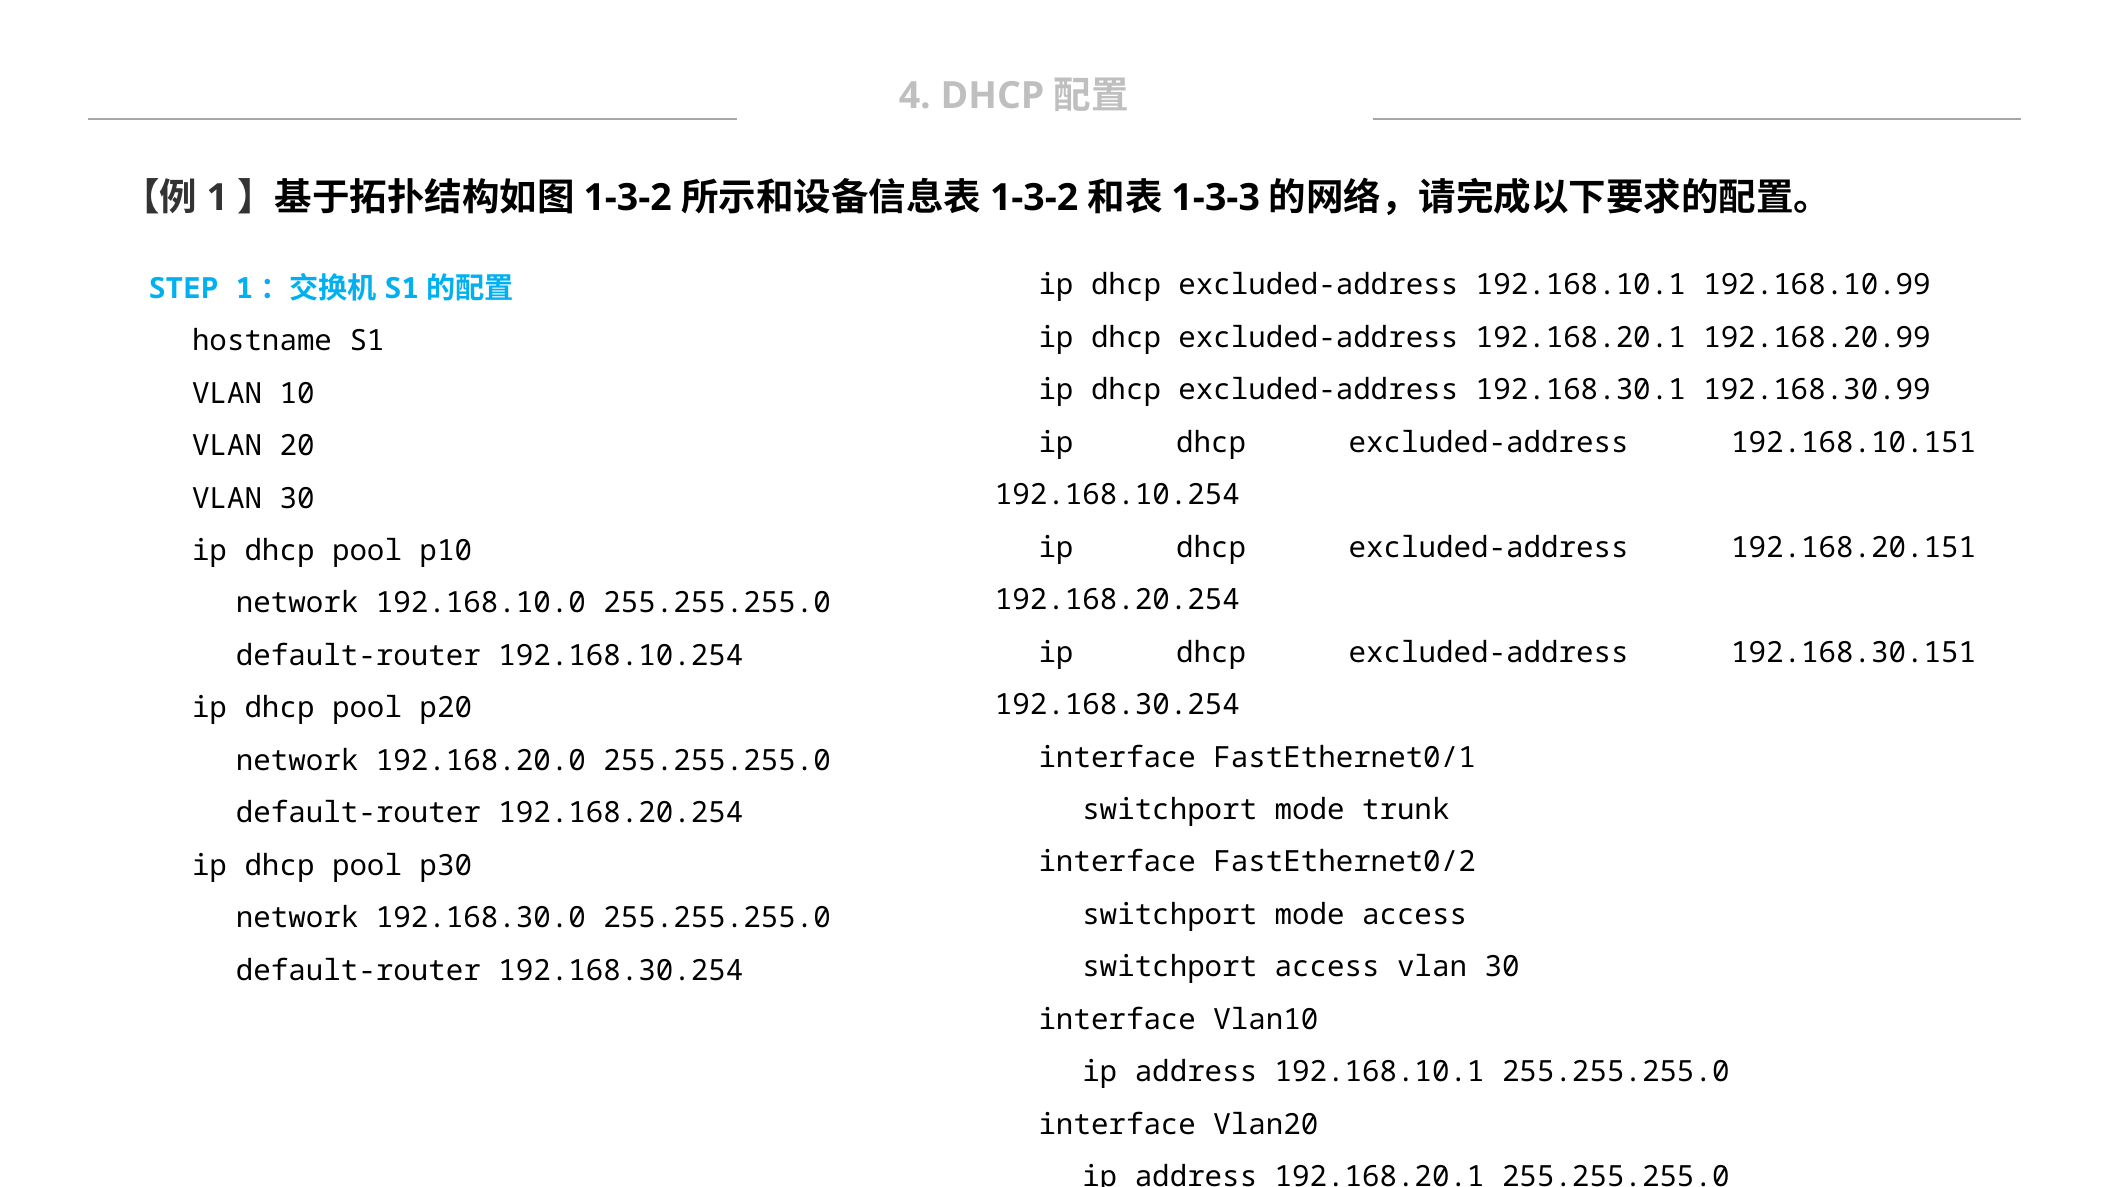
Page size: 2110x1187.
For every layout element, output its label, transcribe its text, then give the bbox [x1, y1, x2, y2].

text_box ip dhcp excluded-address 192.168.10.1 192.168.10.99 ip dhcp excluded-address 192.168.20.1 192.168.20.99 ip dhcp excluded-address 192.168.30.1 192.168.30.99 ip dhcp excluded-address 192.168.10.151 192.168.10.254 ip dhcp excluded-address 192.168.20.151 192.168.20.254 ip dhcp excluded-address 192.168.30.151 192.168.30.254 interface FastEthernet0/1 switchport mode trunk interface FastEthernet0/2 switchport mode access switchport access vlan 30 interface Vlan10 ip address 192.168.10.1 255.255.255.0 interface Vlan20 ip address 192.168.20.1 255.255.255.0 interface Vlan30 ip address 192.168.30.1 255.255.255.0 [936, 241, 1991, 1187]
text_box 4. DHCP配置 [689, 71, 1338, 117]
text_box STEP 1：交换机S1的配置 hostname S1 VLAN 10 VLAN 20 VLAN 30 ip dhcp pool p10 network 192.168.10.0 255.255.255.0 default-router 192.168.10.254 ip dhcp pool p20 network 192.168.20.0 255.255.255.0 default-router 192.168.20.254 ip dhcp pool p30 network 192.168.30.0 255.255.255.0 default-router 192.168.30.254 [89, 244, 936, 994]
text_box 【例1】基于拓扑结构如图1-3-2所示和设备信息表1-3-2和表1-3-3的网络，请完成以下要求的配置。 [107, 142, 1962, 225]
